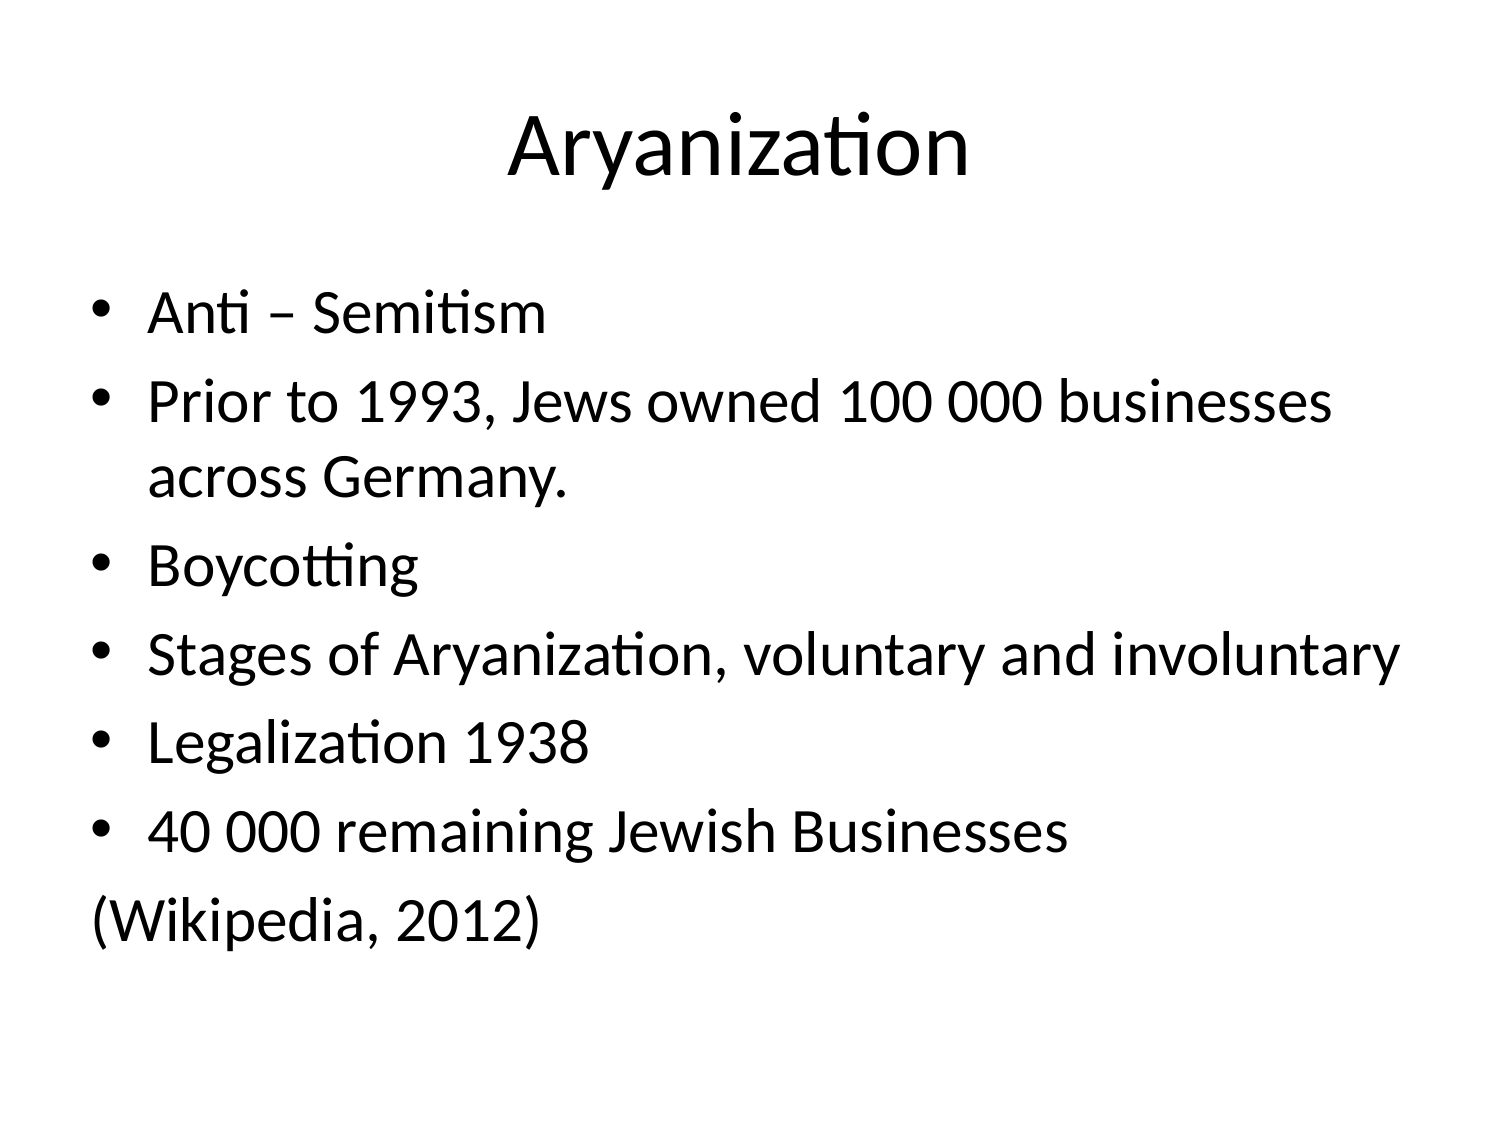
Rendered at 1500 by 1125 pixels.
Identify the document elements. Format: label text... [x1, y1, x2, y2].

title Aryanization [75, 45, 1425, 233]
list Anti – Semitism Prior to 1993, Jews owned 100 000 businesses across Germany. Boycotting Stages of Aryanization, voluntary and involuntary Legalization 1938 40 000 remaining Jewish Businesses (Wikipedia, 2012) [75, 262, 1425, 1005]
